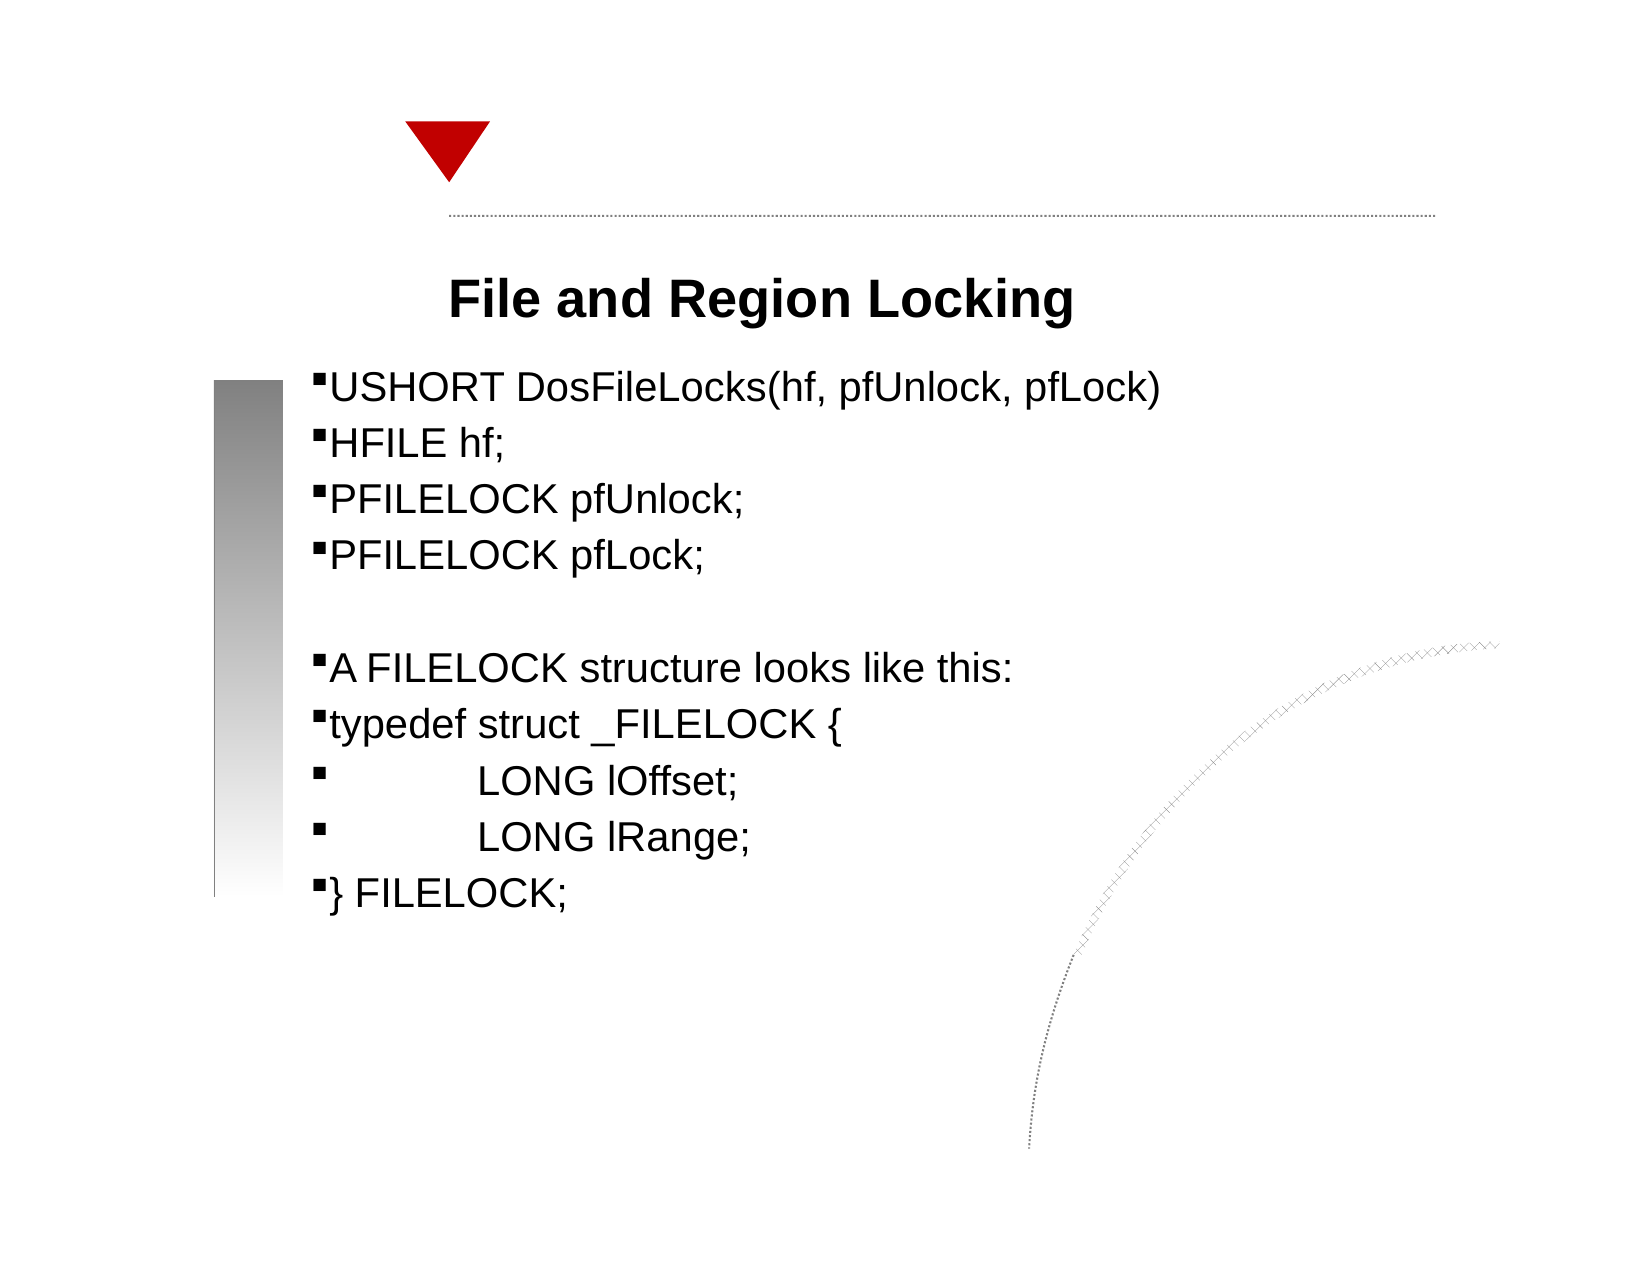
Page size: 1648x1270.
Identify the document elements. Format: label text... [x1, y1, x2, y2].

text_box File and Region Locking [448, 263, 1439, 329]
text_box USHORT DosFileLocks(hf, pfUnlock, pfLock) HFILE hf; PFILELOCK pfUnlock; PFILELOCK pfLock; A FILELOCK structure looks like this: typedef struct _FILELOCK { LONG lOffset; LONG lRange; } FILELOCK; [310, 359, 1434, 916]
